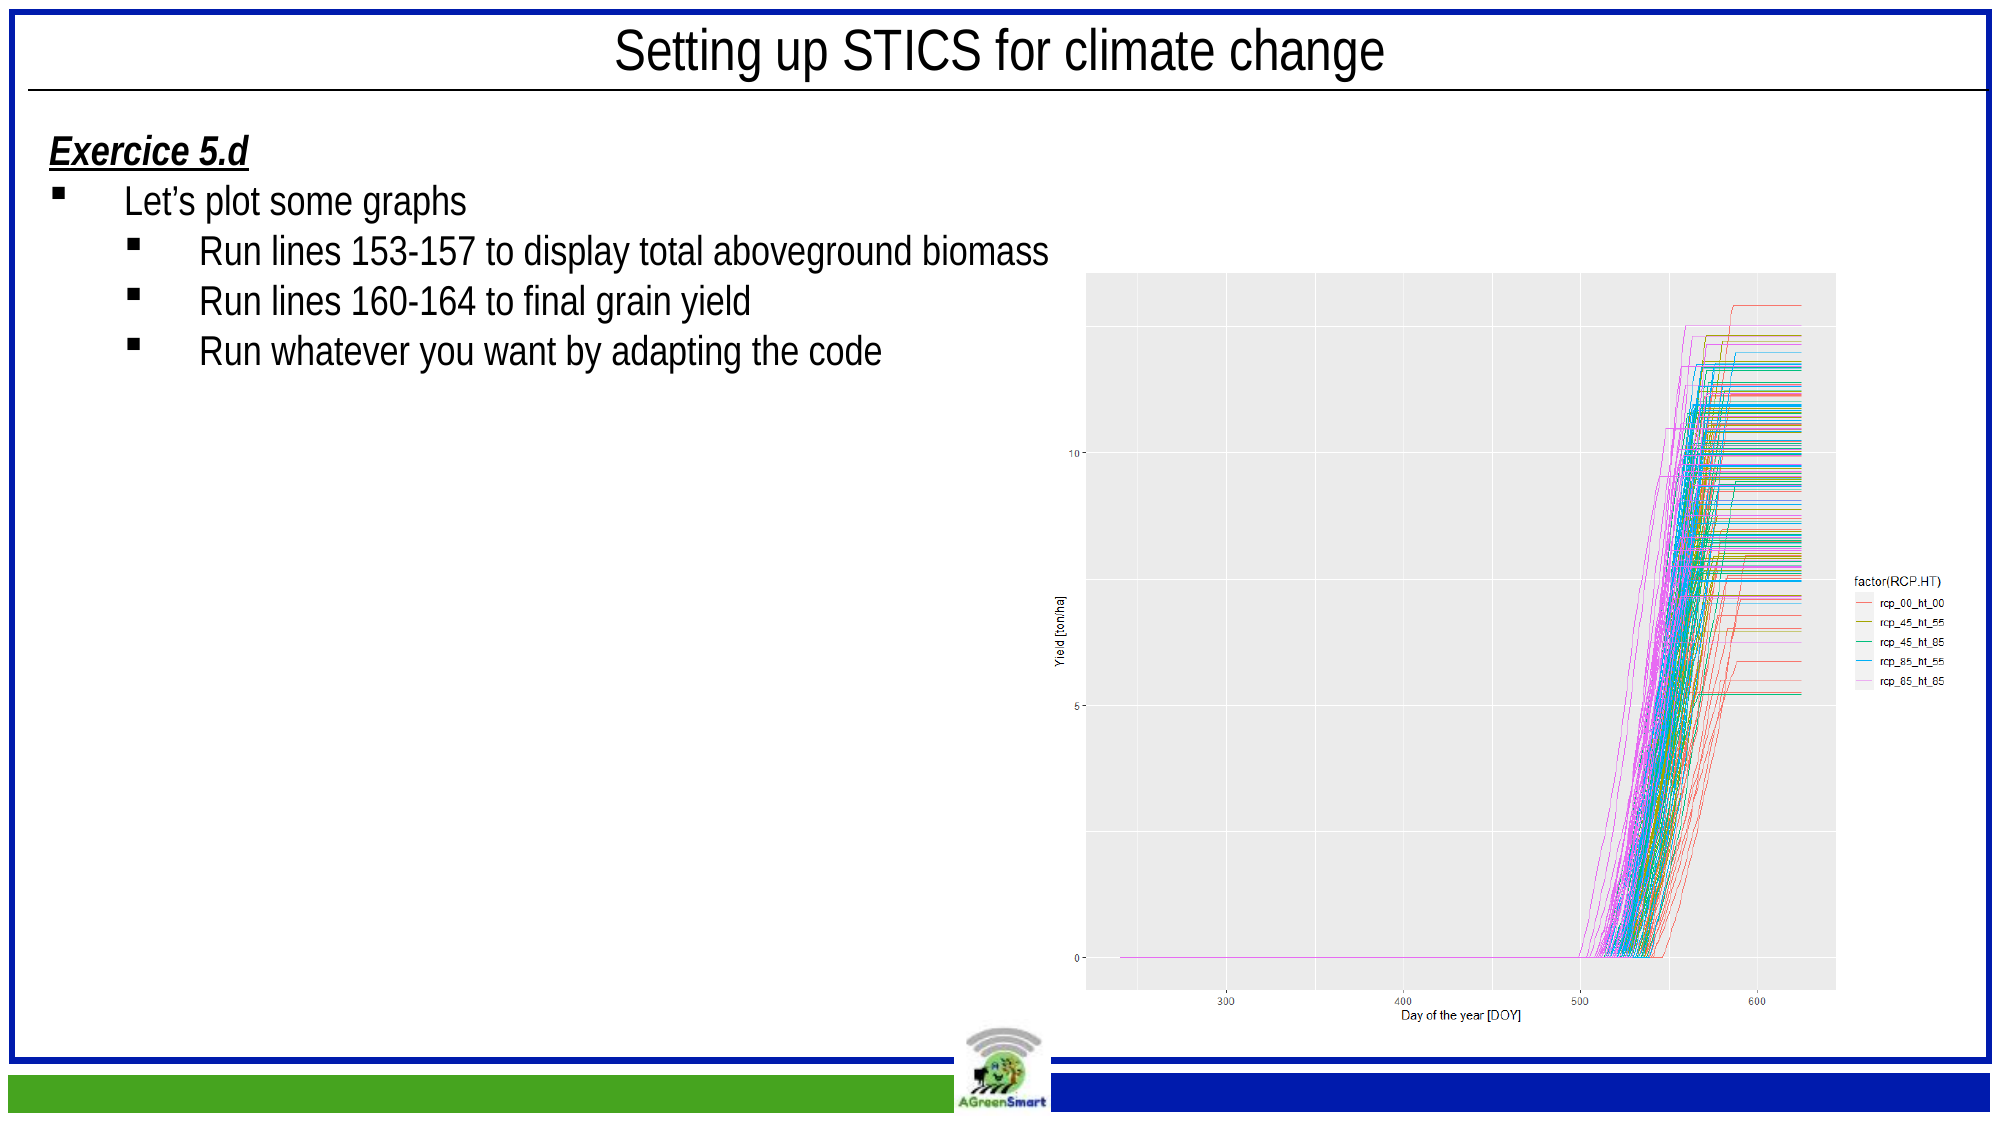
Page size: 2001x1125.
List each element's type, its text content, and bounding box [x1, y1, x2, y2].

text_box Setting up STICS for climate change [0, 5, 2000, 90]
picture [954, 265, 1954, 1116]
text_box Exercice 5.d Let’s plot some graphs Run lines 153-157 to display total aboveground biomass Run lines 160-164 to final grain yield Run whatever you want by adapting the code [34, 116, 2000, 482]
